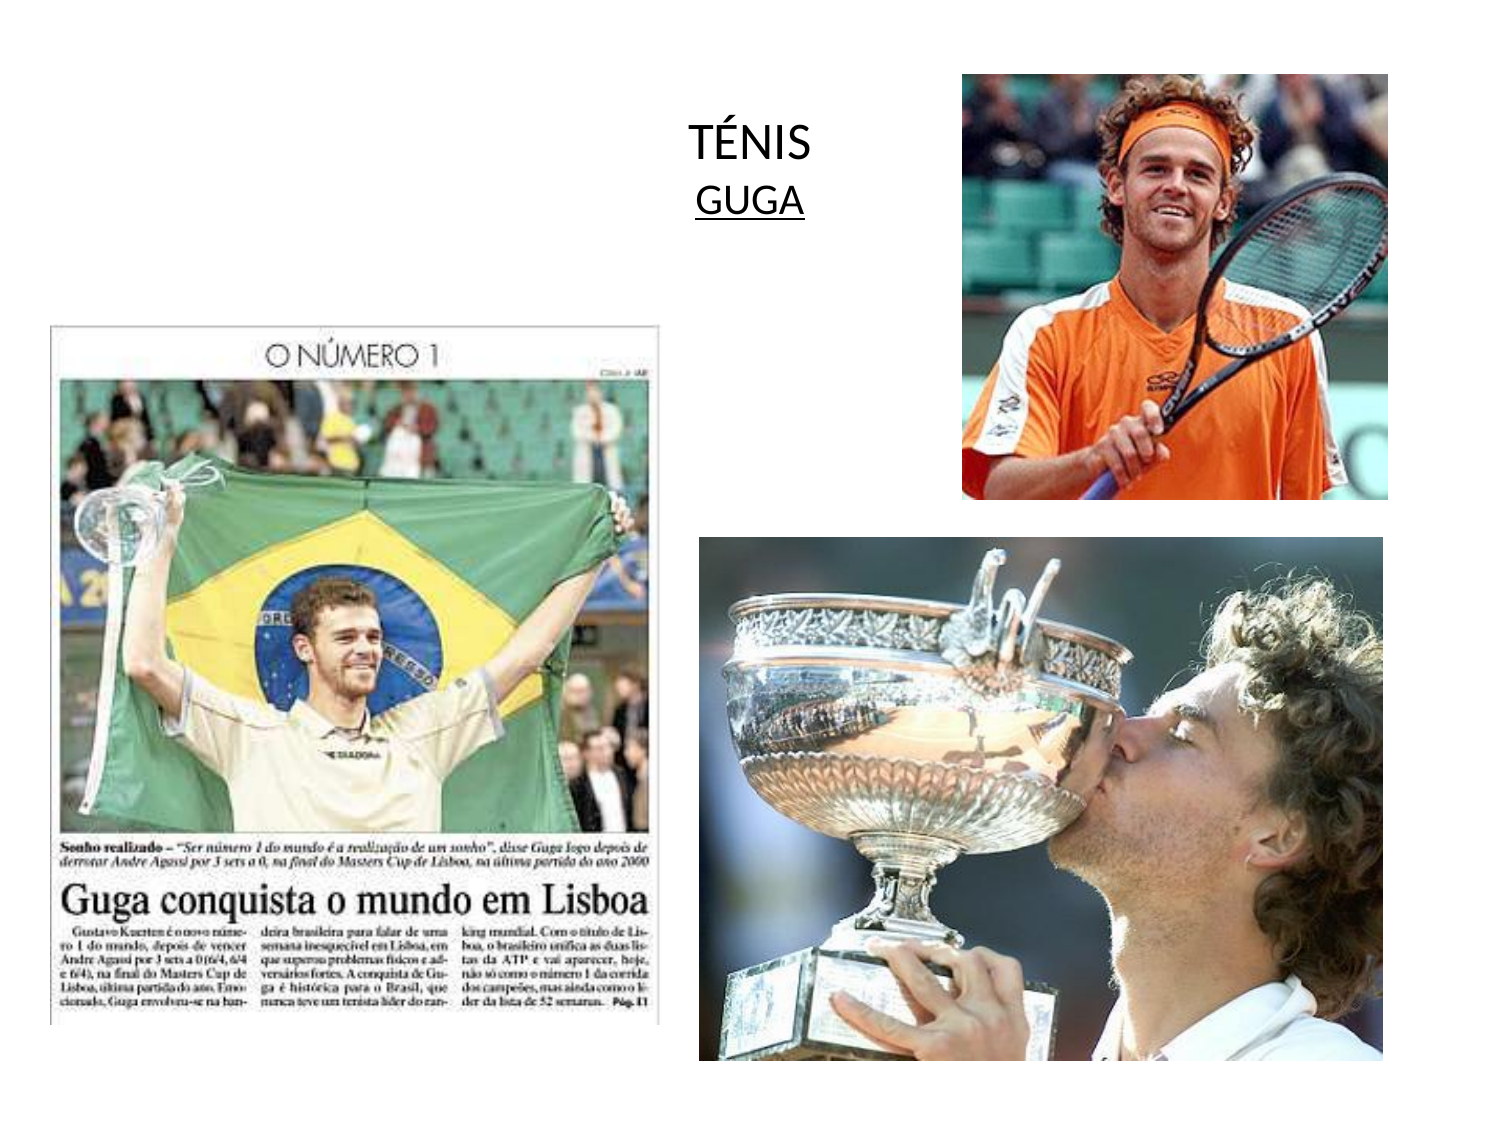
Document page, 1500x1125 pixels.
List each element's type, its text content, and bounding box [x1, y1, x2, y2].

picture [699, 537, 1383, 1062]
picture [962, 74, 1388, 501]
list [49, 324, 663, 1026]
title TÉNIS GUGA [75, 45, 1425, 233]
